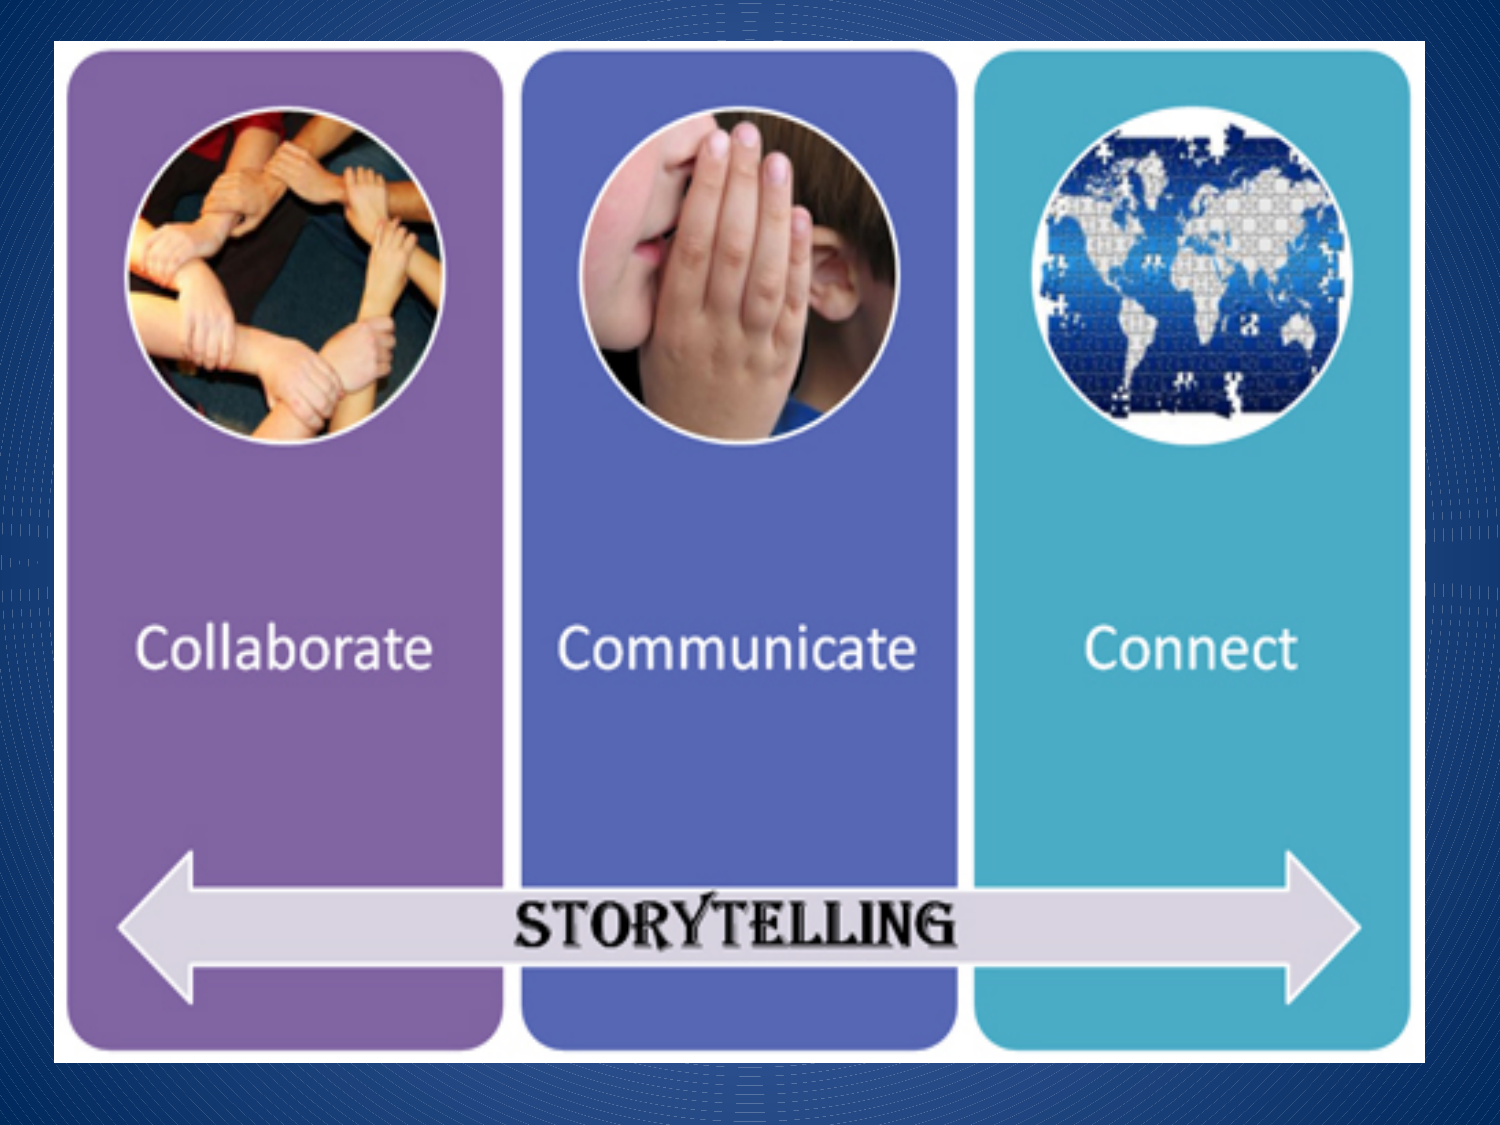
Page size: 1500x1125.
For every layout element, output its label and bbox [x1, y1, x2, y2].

picture [54, 41, 1426, 1063]
